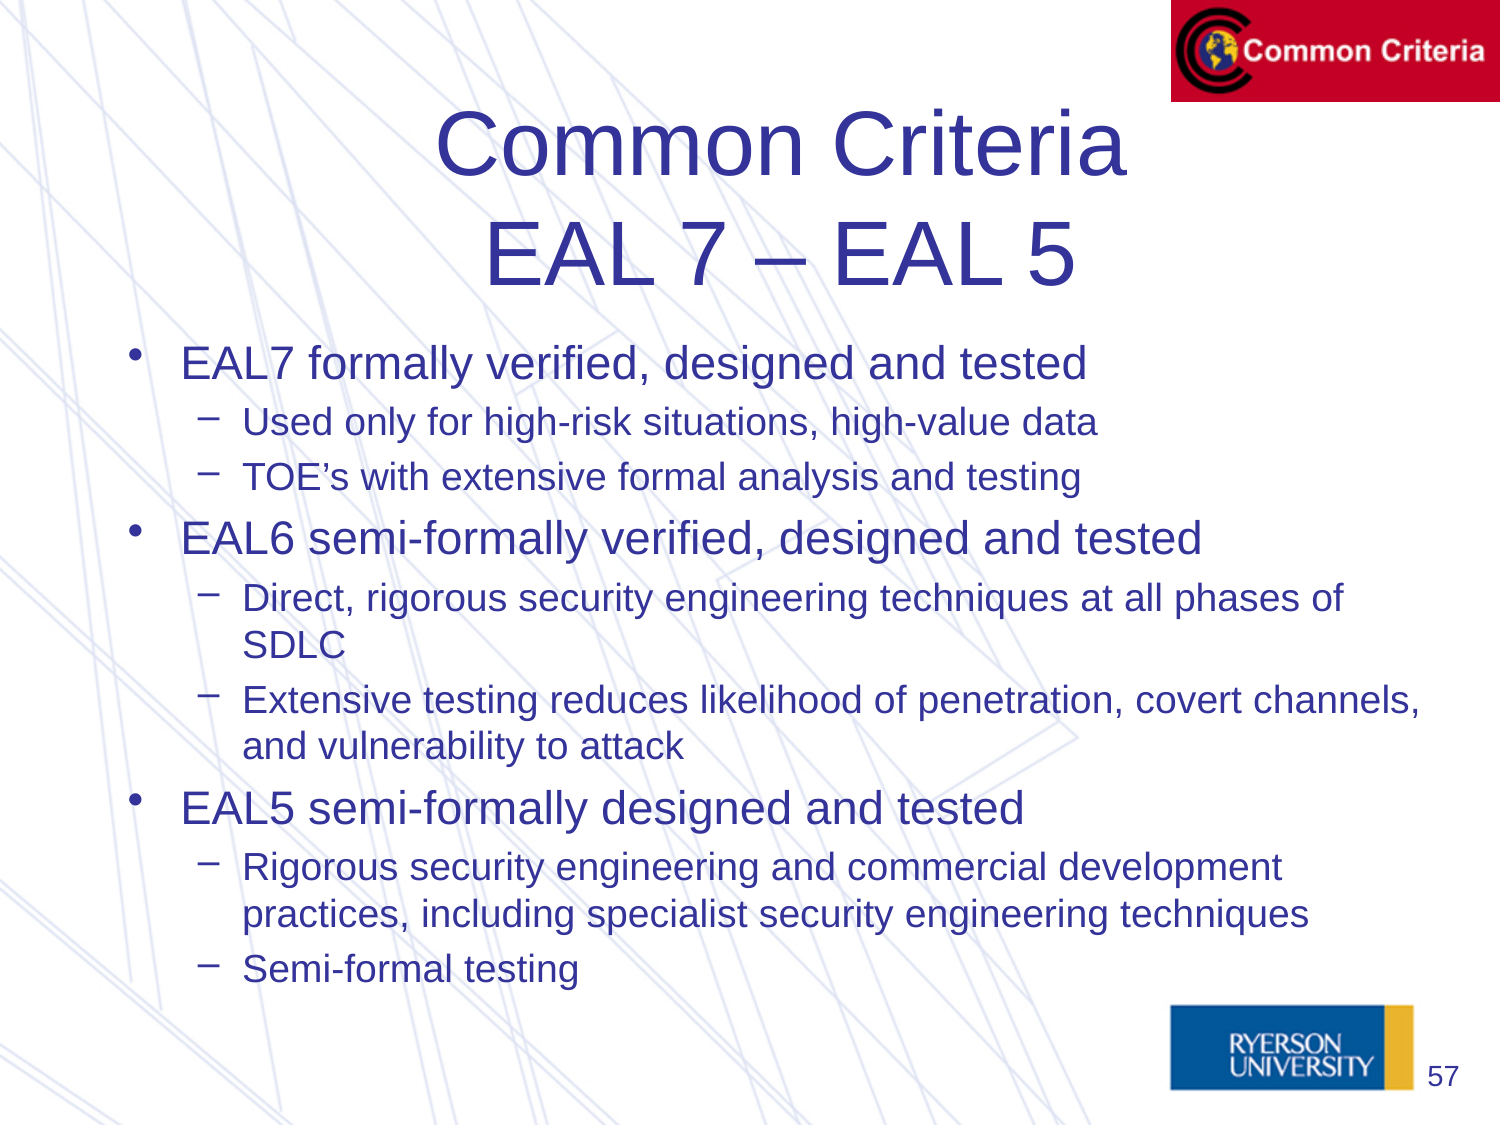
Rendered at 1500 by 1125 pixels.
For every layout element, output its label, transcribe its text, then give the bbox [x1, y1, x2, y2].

list EAL7 formally verified, designed and tested Used only for high-risk situations, high-value data TOE’s with extensive formal analysis and testing EAL6 semi-formally verified, designed and tested Direct, rigorous security engineering techniques at all phases of SDLC Extensive testing reduces likelihood of penetration, covert channels, and vulnerability to attack EAL5 semi-formally designed and tested Rigorous security engineering and commercial development practices, including specialist security engineering techniques Semi-formal testing [112, 324, 1451, 1001]
title Common Criteria EAL 7 – EAL 5 [112, 99, 1451, 288]
picture [0, 0, 1500, 1125]
slide_number 57 [1399, 1049, 1476, 1113]
